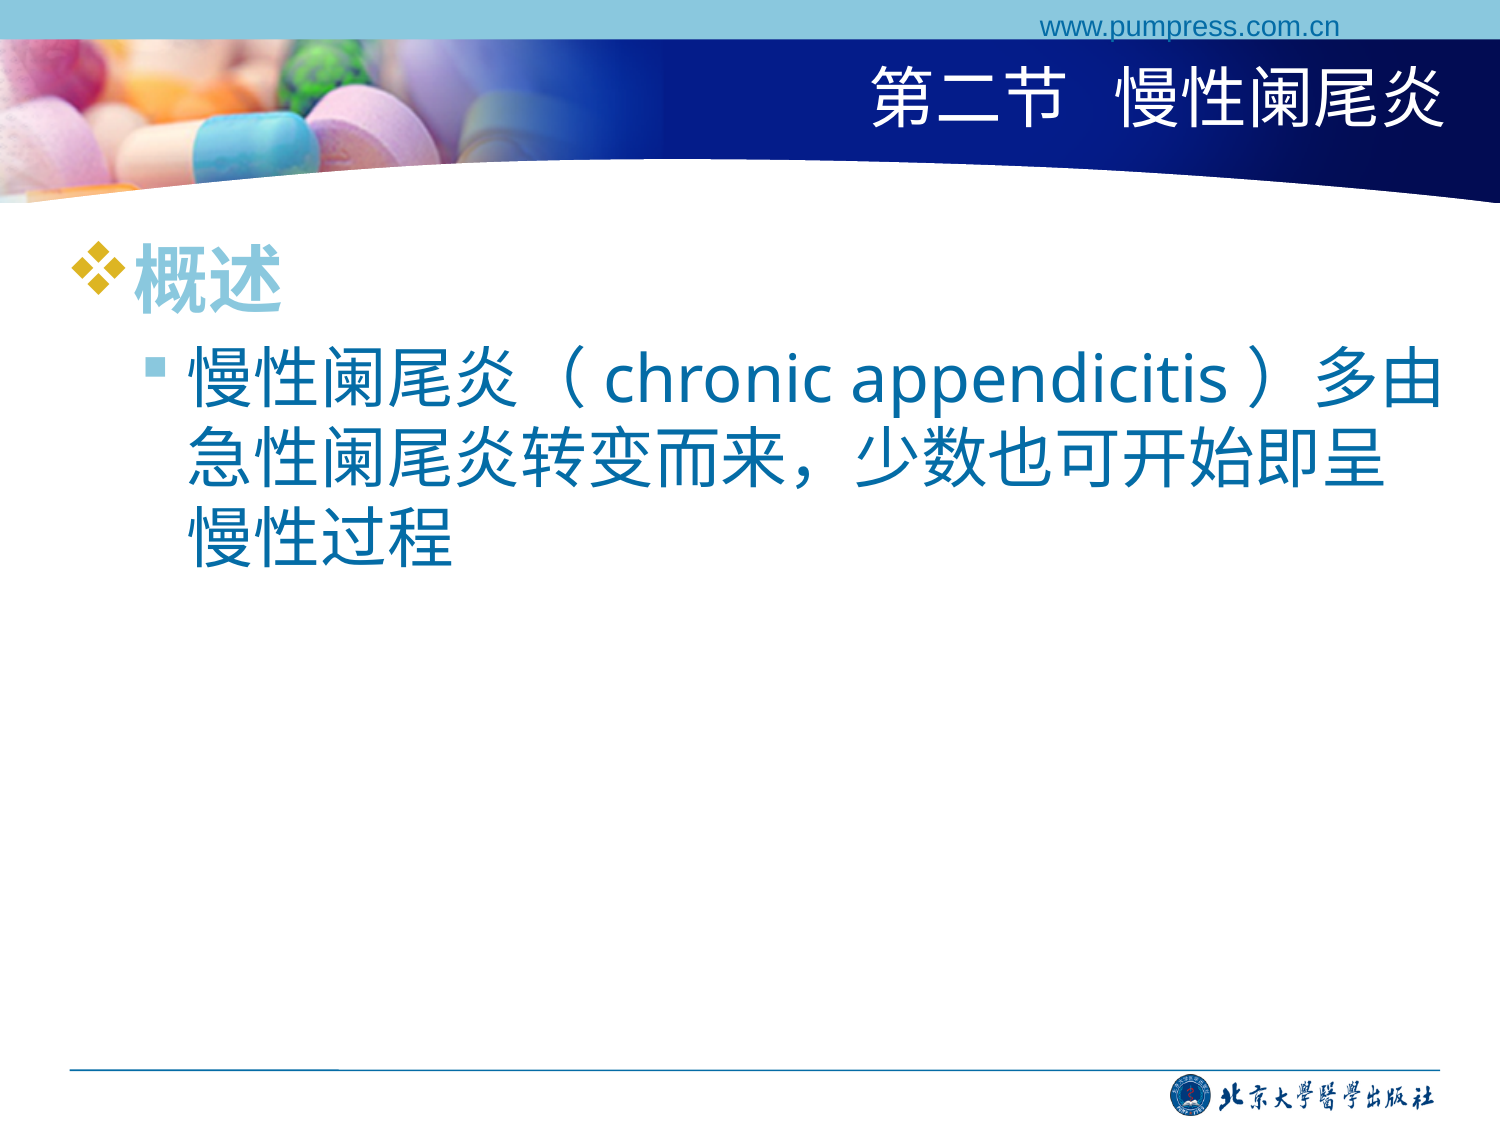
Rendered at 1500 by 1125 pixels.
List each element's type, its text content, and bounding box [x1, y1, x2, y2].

list 概述 慢性阑尾炎（chronic appendicitis）多由急性阑尾炎转变而来，少数也可开始即呈慢性过程 [49, 224, 1463, 1026]
title 第二节 慢性阑尾炎 [137, 49, 1463, 143]
slide_number www.pumpress.com.cn [1025, 0, 1463, 38]
picture [0, 40, 1500, 203]
picture [1170, 1074, 1436, 1118]
